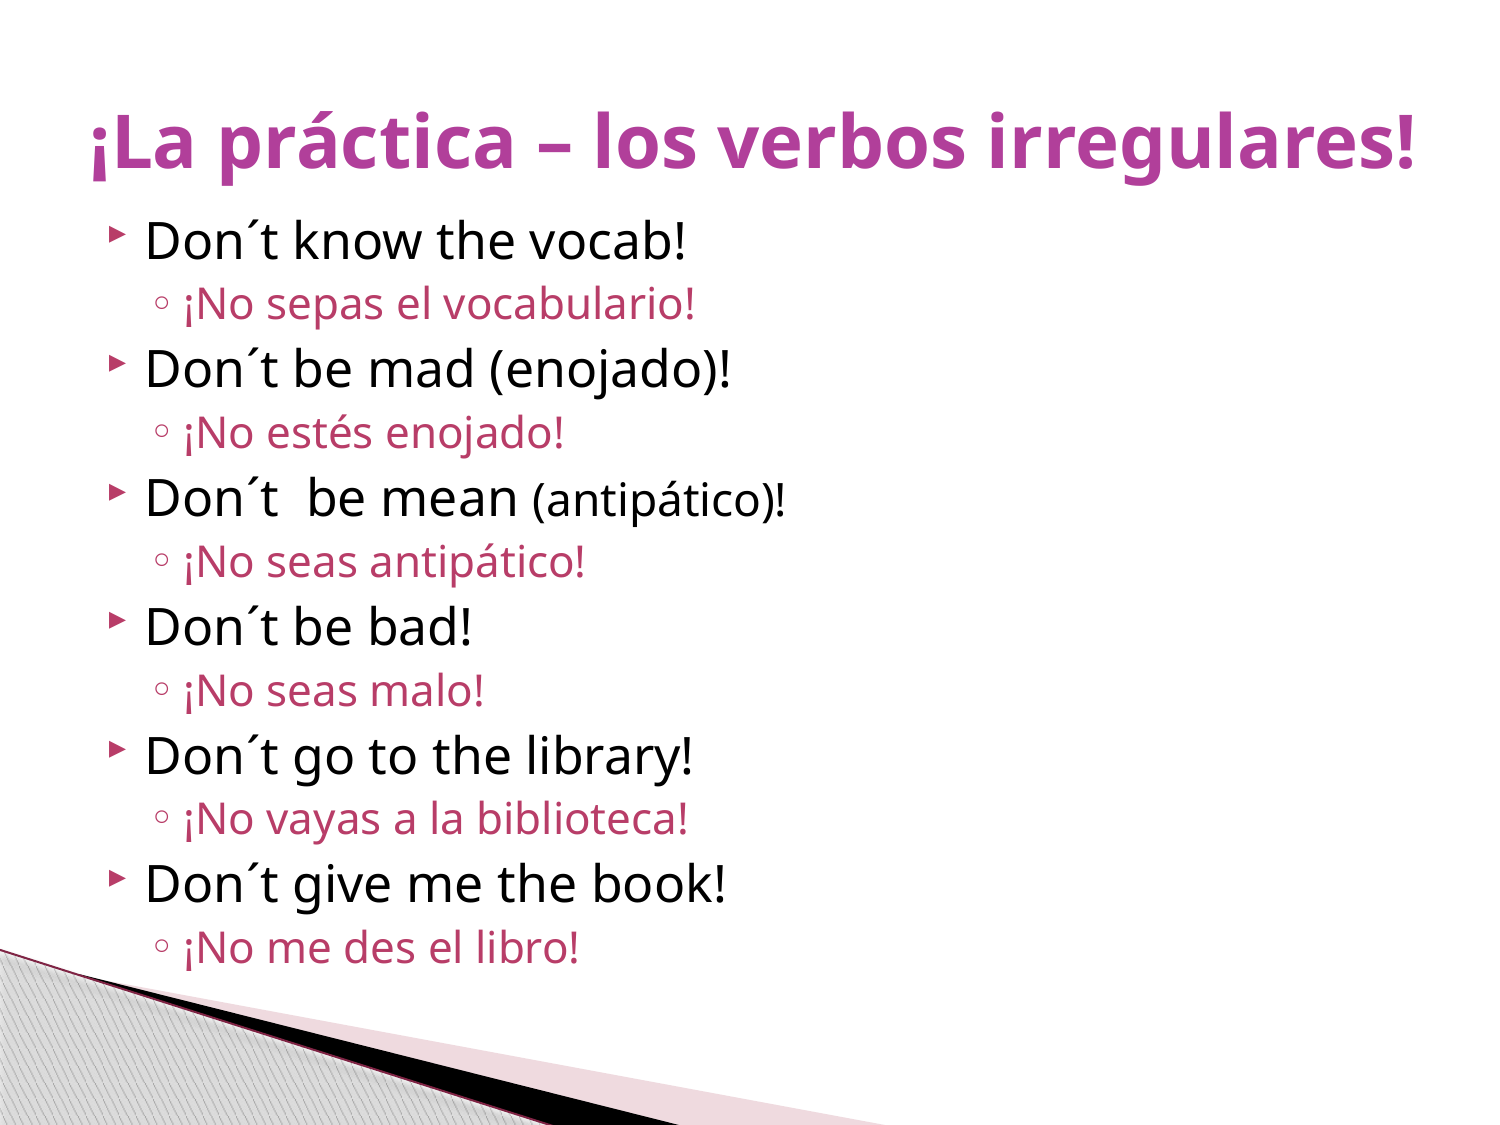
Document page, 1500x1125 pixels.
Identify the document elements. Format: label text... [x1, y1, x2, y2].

title ¡La práctica – los verbos irregulares! [75, 45, 1463, 233]
list Don´t know the vocab! ¡No sepas el vocabulario! Don´t be mad (enojado)! ¡No estés enojado! Don´t be mean (antipático)! ¡No seas antipático! Don´t be bad! ¡No seas malo! Don´t go to the library! ¡No vayas a la biblioteca! Don´t give me the book! ¡No me des el libro! [75, 233, 1425, 986]
